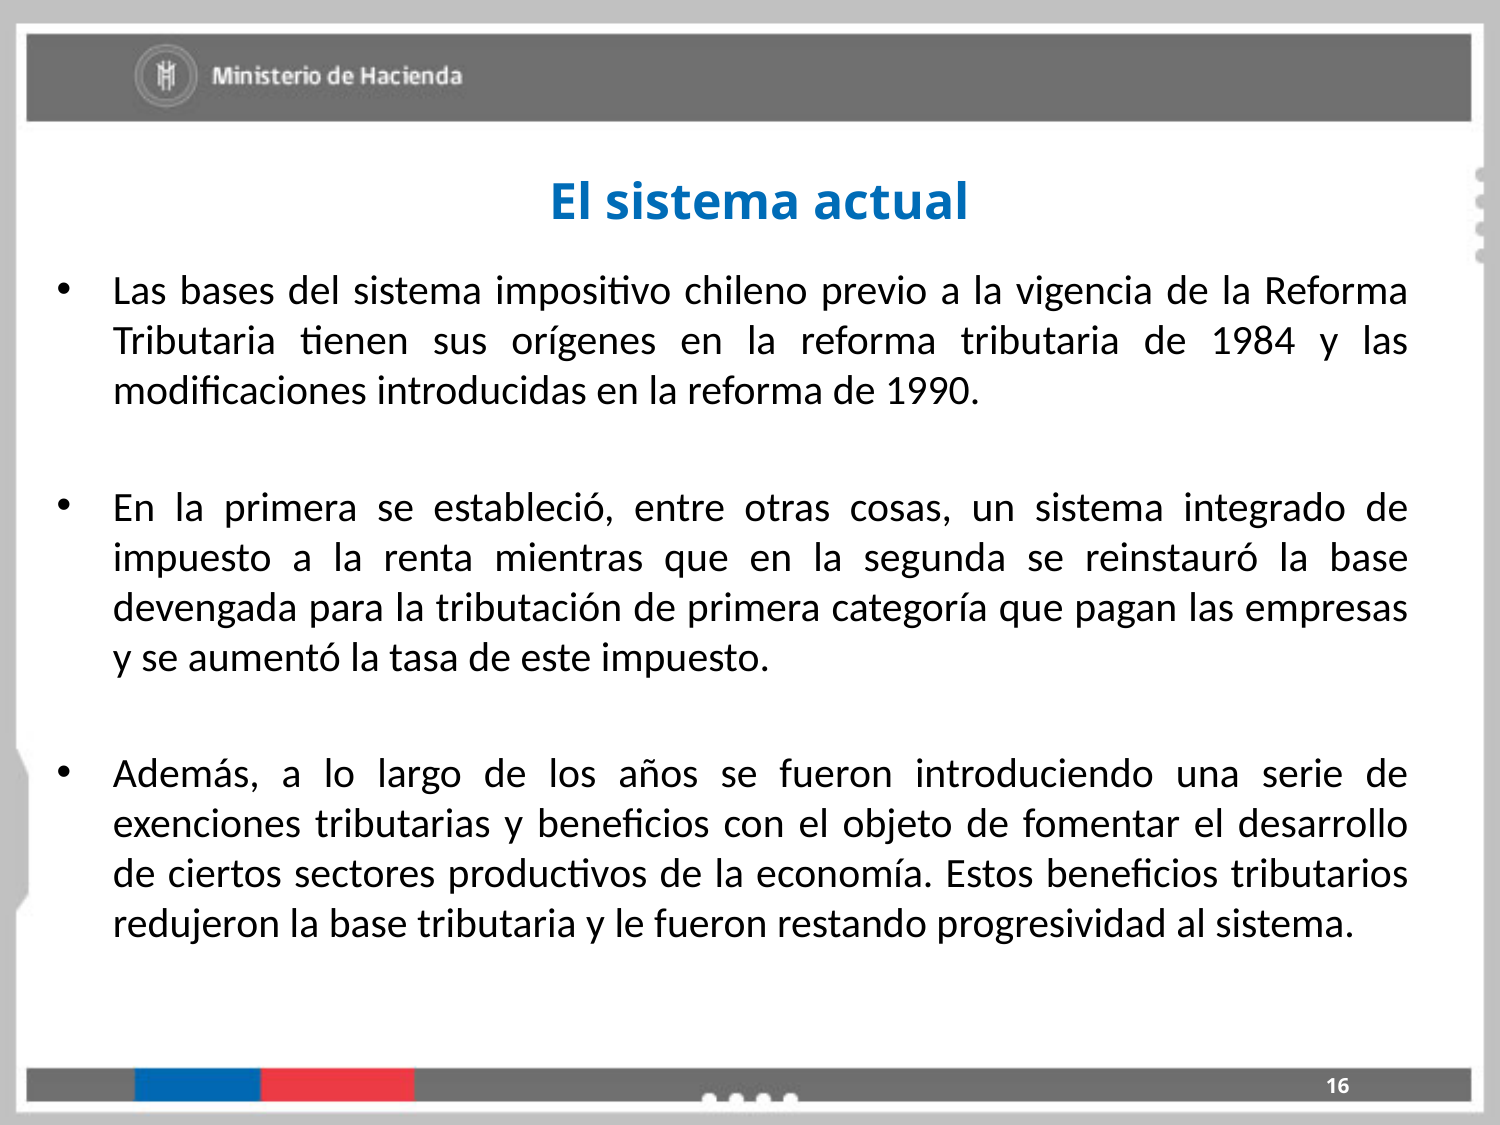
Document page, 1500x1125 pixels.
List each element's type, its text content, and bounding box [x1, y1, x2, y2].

slide_number 16 [1014, 1070, 1365, 1103]
text_box El sistema actual [48, 138, 1471, 268]
picture [0, 0, 1500, 1125]
list Las bases del sistema impositivo chileno previo a la vigencia de la Reforma Tributaria tienen sus orígenes en la reforma tributaria de 1984 y las modificaciones introducidas en la reforma de 1990. En la primera se estableció, entre otras cosas, un sistema integrado de impuesto a la renta mientras que en la segunda se reinstauró la base devengada para la tributación de primera categoría que pagan las empresas y se aumentó la tasa de este impuesto. Además, a lo largo de los años se fueron introduciendo una serie de exenciones tributarias y beneficios con el objeto de fomentar el desarrollo de ciertos sectores productivos de la economía. Estos beneficios tributarios redujeron la base tributaria y le fueron restando progresividad al sistema. [41, 255, 1424, 587]
